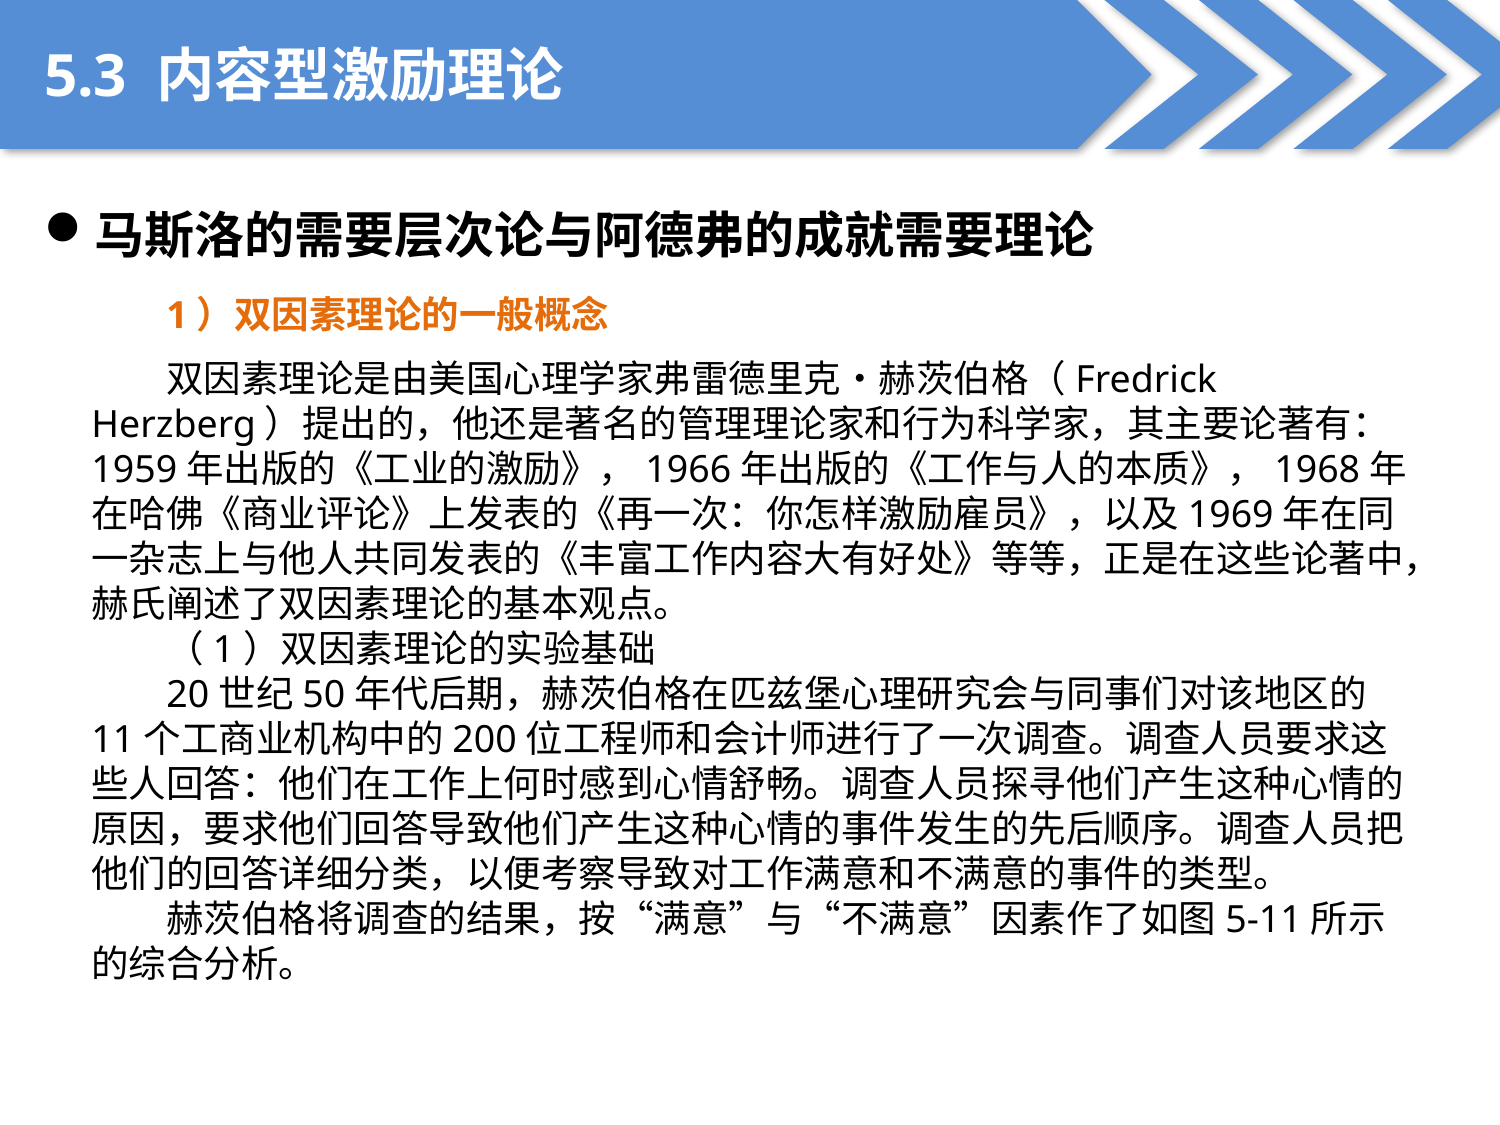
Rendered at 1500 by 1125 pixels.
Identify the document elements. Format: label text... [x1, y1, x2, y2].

text_box 双因素理论是由美国心理学家弗雷德里克•赫茨伯格（Fredrick Herzberg）提出的，他还是著名的管理理论家和行为科学家，其主要论著有：1959年出版的《工业的激励》，1966年出版的《工作与人的本质》，1968年在哈佛《商业评论》上发表的《再一次：你怎样激励雇员》，以及1969年在同一杂志上与他人共同发表的《丰富工作内容大有好处》等等，正是在这些论著中，赫氏阐述了双因素理论的基本观点。 （1）双因素理论的实验基础 20世纪50年代后期，赫茨伯格在匹兹堡心理研究会与同事们对该地区的11个工商业机构中的200位工程师和会计师进行了一次调查。调查人员要求这些人回答：他们在工作上何时感到心情舒畅。调查人员探寻他们产生这种心情的原因，要求他们回答导致他们产生这种心情的事件发生的先后顺序。调查人员把他们的回答详细分类，以便考察导致对工作满意和不满意的事件的类型。 赫茨伯格将调查的结果，按“满意”与“不满意”因素作了如图5-11所示的综合分析。 [76, 347, 1424, 993]
text_box 1）双因素理论的一般概念 [76, 283, 1424, 344]
text_box 马斯洛的需要层次论与阿德弗的成就需要理论 [29, 196, 1176, 271]
text_box 5.3 内容型激励理论 [29, 30, 580, 116]
